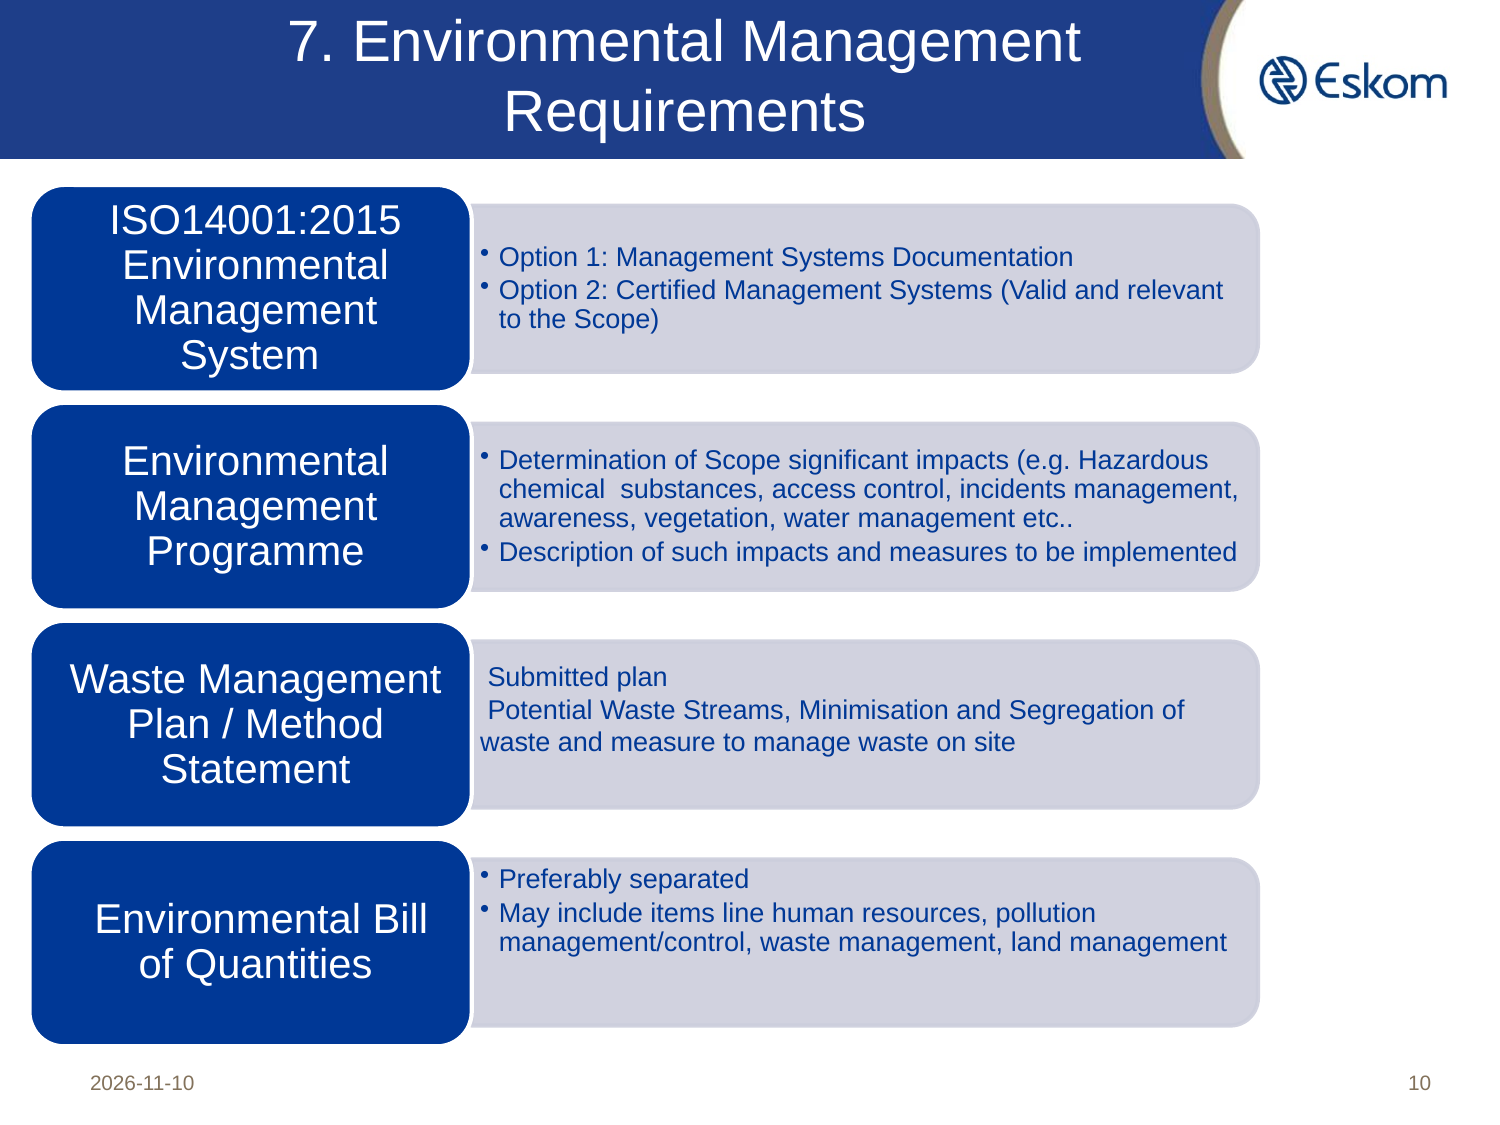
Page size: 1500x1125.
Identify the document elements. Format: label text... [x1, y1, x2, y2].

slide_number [75, 1058, 361, 1103]
picture [0, 0, 1246, 159]
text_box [29, 184, 1259, 1047]
slide_number 10 [1175, 1058, 1447, 1103]
picture [1257, 55, 1450, 105]
text_box 7. Environmental Management Requirements [159, 0, 1211, 151]
